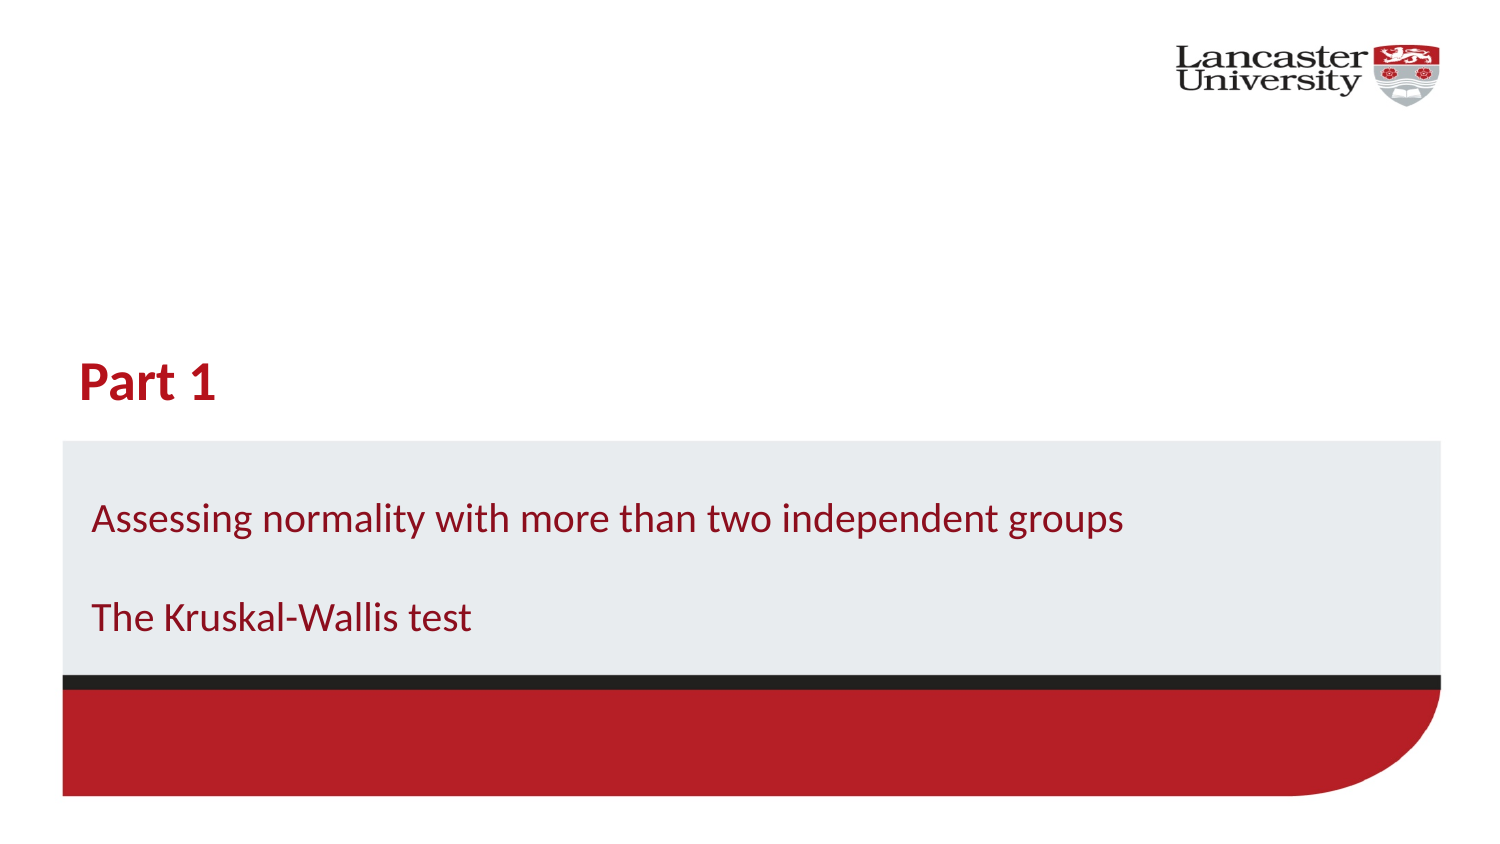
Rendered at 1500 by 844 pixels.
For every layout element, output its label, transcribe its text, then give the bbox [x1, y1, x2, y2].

title Part 1 [64, 349, 1412, 474]
picture [0, 0, 1500, 844]
text_box Assessing normality with more than two independent groups [76, 483, 1424, 573]
text_box The Kruskal-Wallis test [76, 582, 1424, 672]
